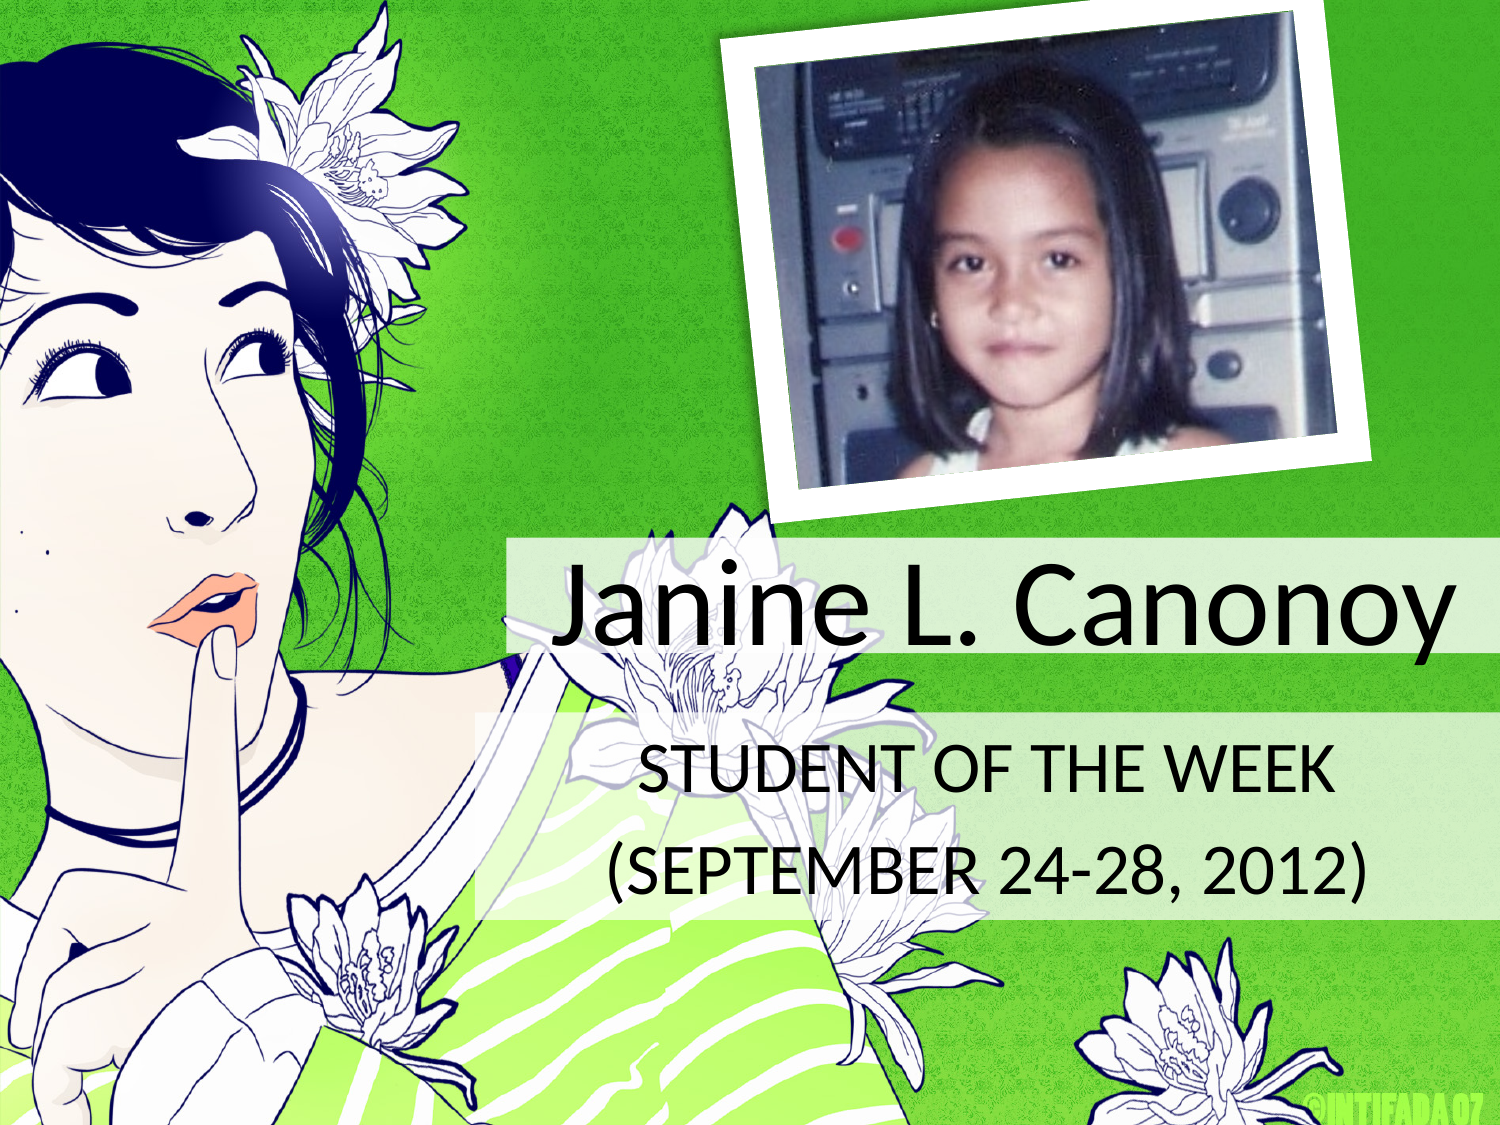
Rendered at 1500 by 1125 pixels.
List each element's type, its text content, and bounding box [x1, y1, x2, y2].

title Janine L. Canonoy [506, 537, 1500, 654]
picture [756, 11, 1337, 489]
picture [0, 0, 1500, 1125]
subtitle STUDENT OF THE WEEK (SEPTEMBER 24-28, 2012) [474, 712, 1500, 920]
